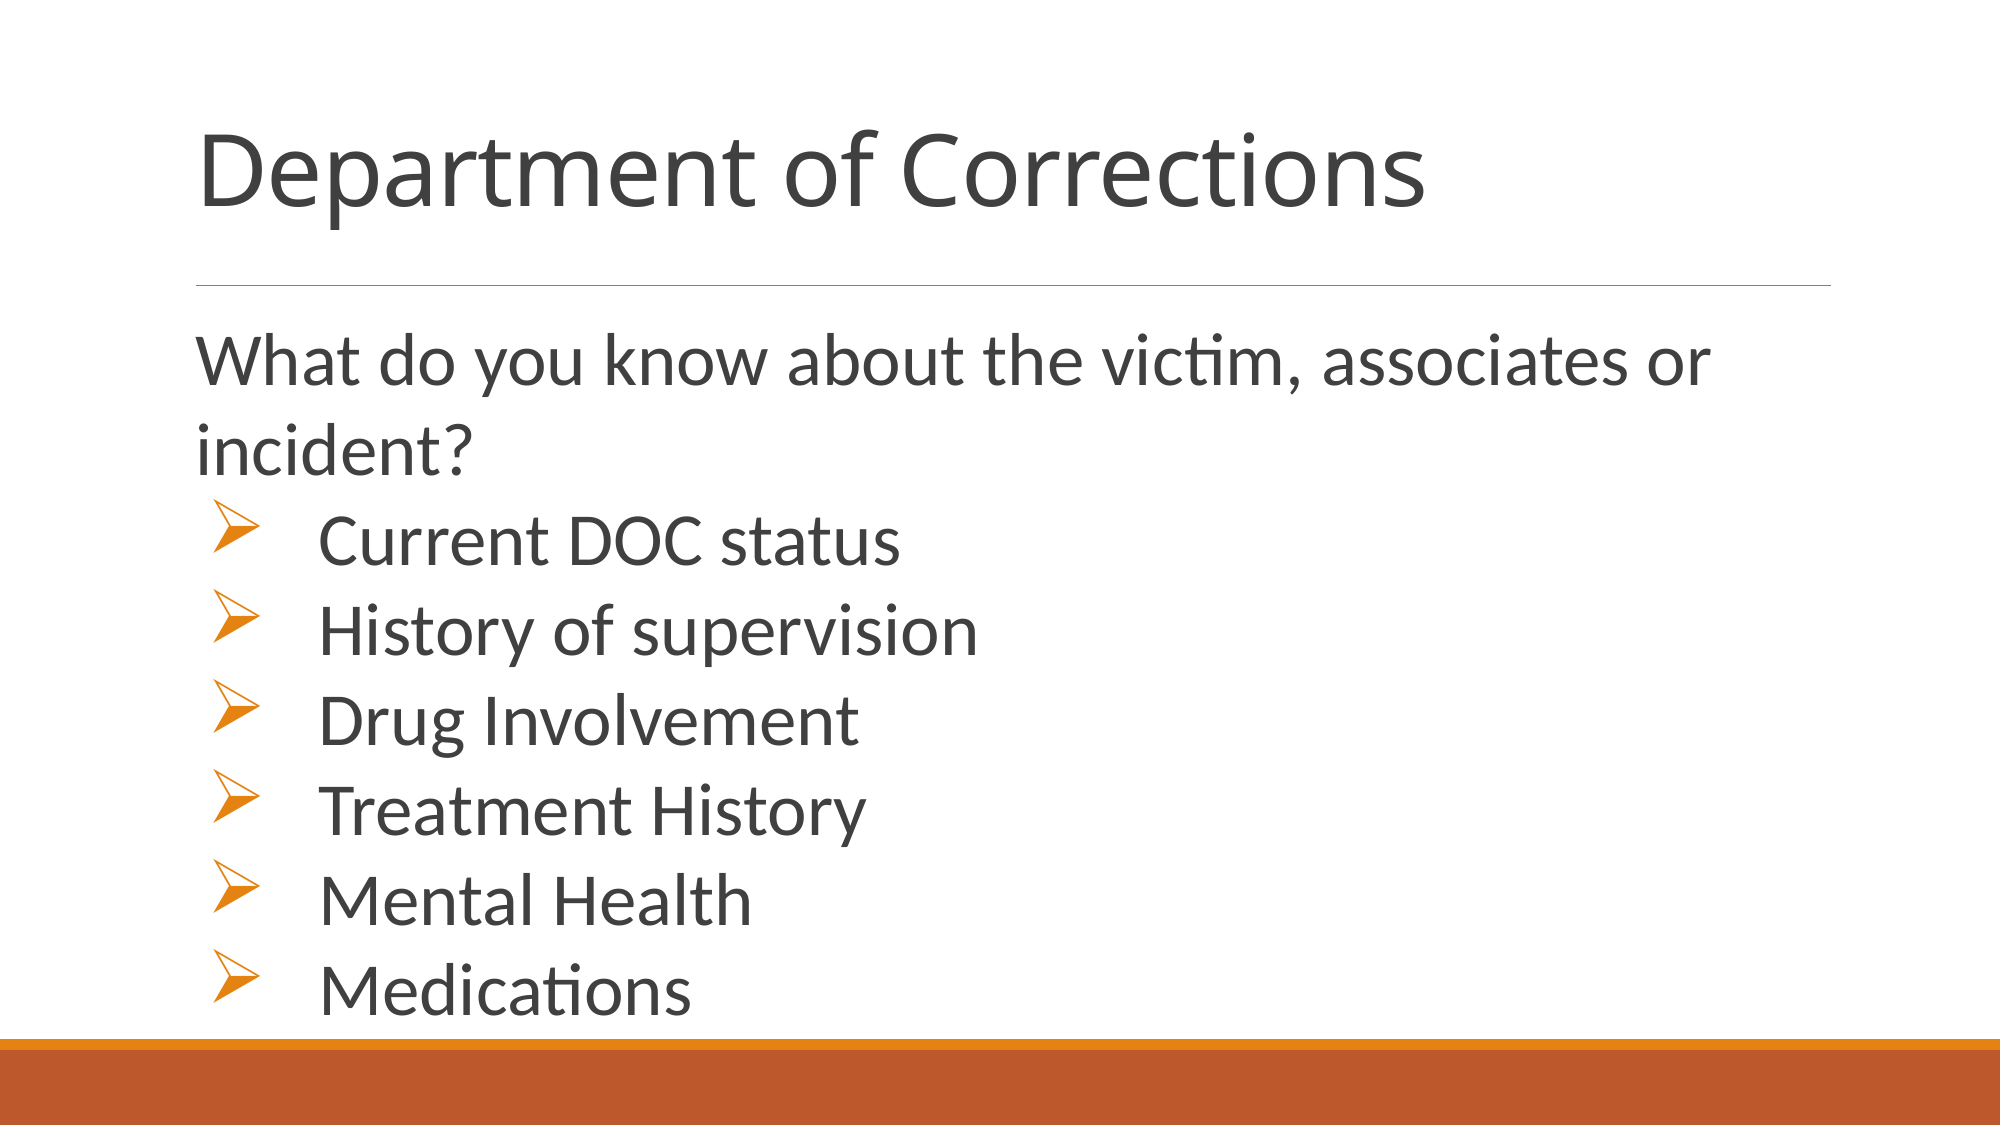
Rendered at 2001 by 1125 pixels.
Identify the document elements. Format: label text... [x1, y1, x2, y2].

title Department of Corrections [180, 47, 1830, 285]
list What do you know about the victim, associates or incident? Current DOC status History of supervision Drug Involvement Treatment History Mental Health Medications [180, 302, 1830, 963]
